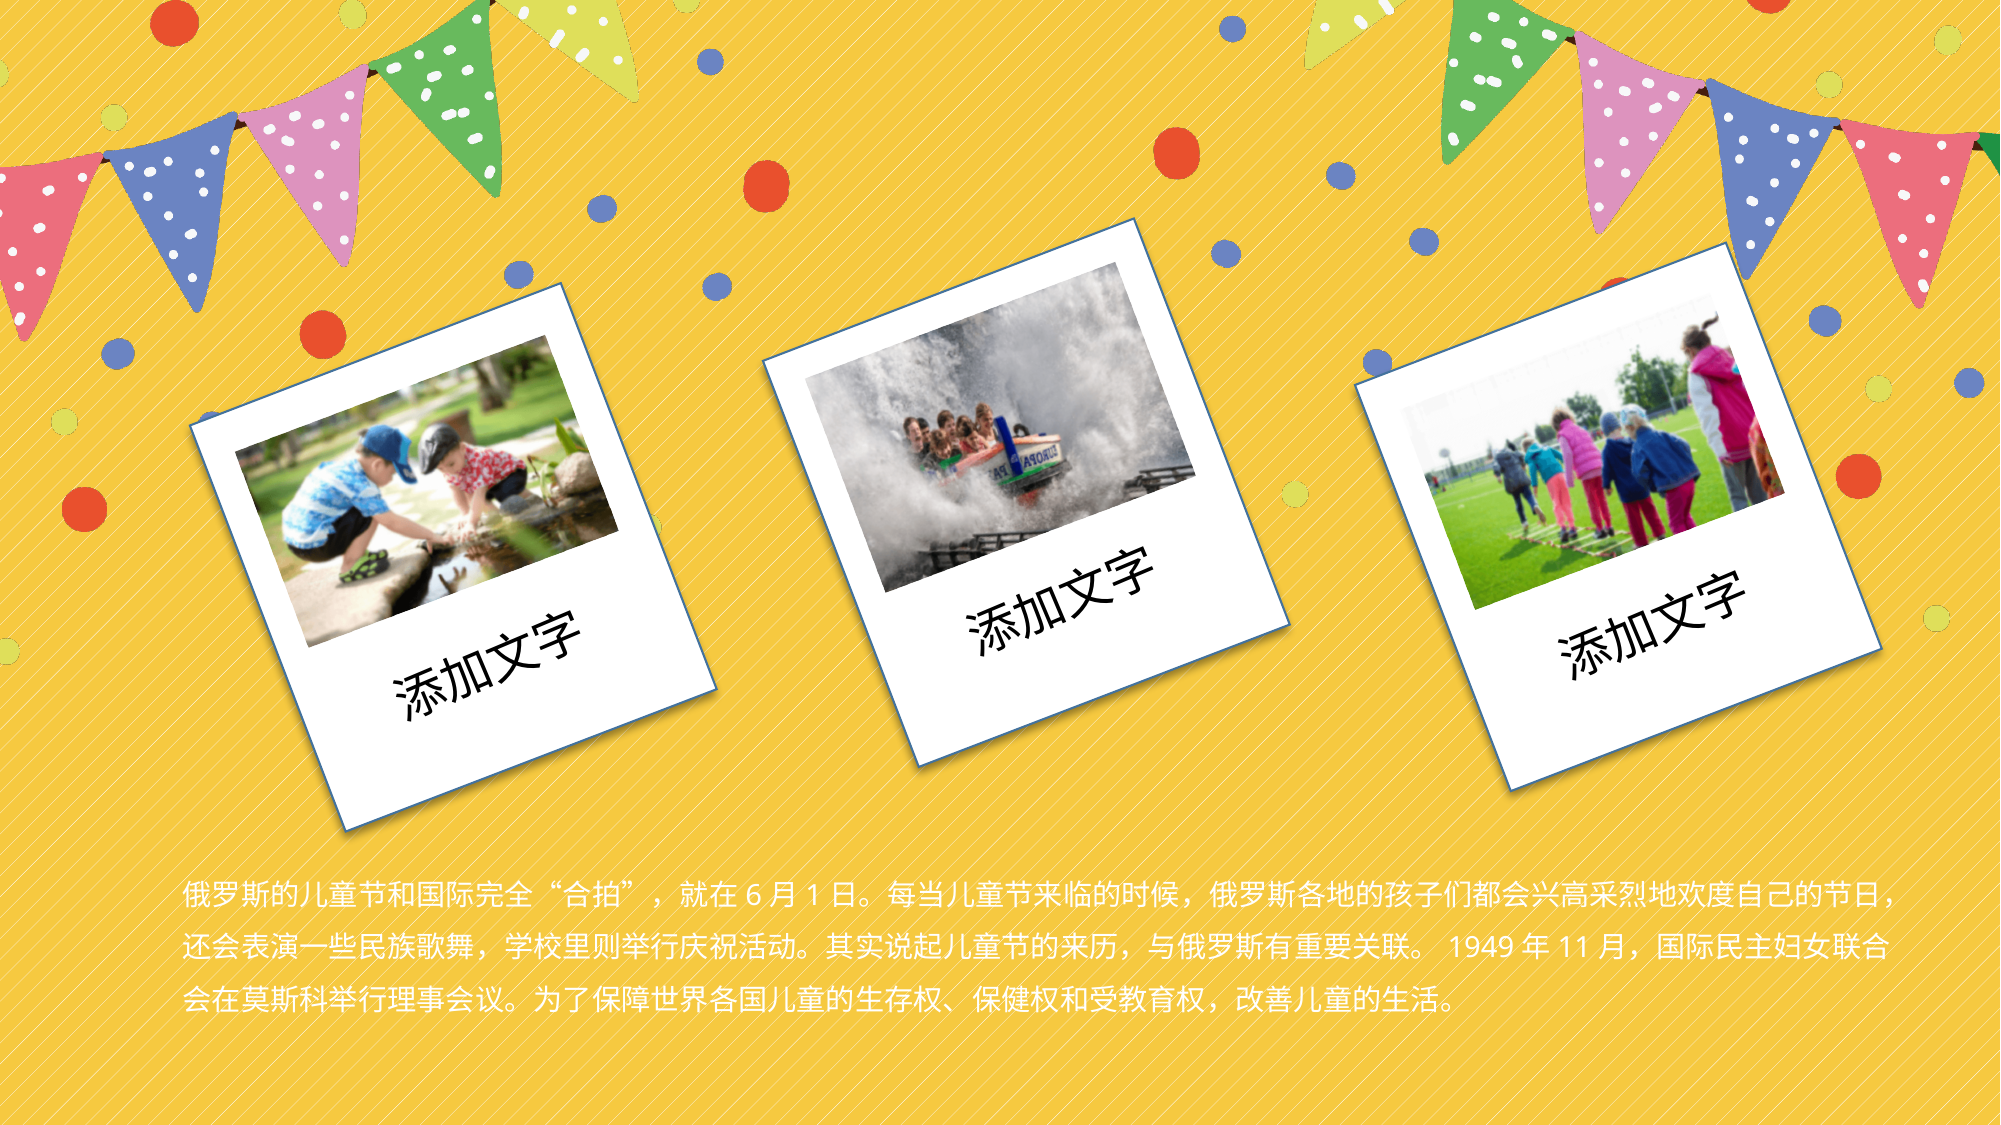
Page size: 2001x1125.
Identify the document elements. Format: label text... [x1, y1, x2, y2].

text_box 俄罗斯的儿童节和国际完全“合拍”，就在6月1日。每当儿童节来临的时候，俄罗斯各地的孩子们都会兴高采烈地欢度自己的节日，还会表演一些民族歌舞，学校里则举行庆祝活动。其实说起儿童节的来历，与俄罗斯有重要关联。1949年11月，国际民主妇女联合会在莫斯科举行理事会议。为了保障世界各国儿童的生存权、保健权和受教育权，改善儿童的生活。 [168, 850, 1910, 1024]
text_box [0, 872, 2000, 1125]
picture [0, 0, 2000, 933]
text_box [254, 339, 652, 775]
text_box [226, 734, 1804, 850]
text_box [1419, 299, 1818, 735]
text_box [827, 275, 1226, 711]
